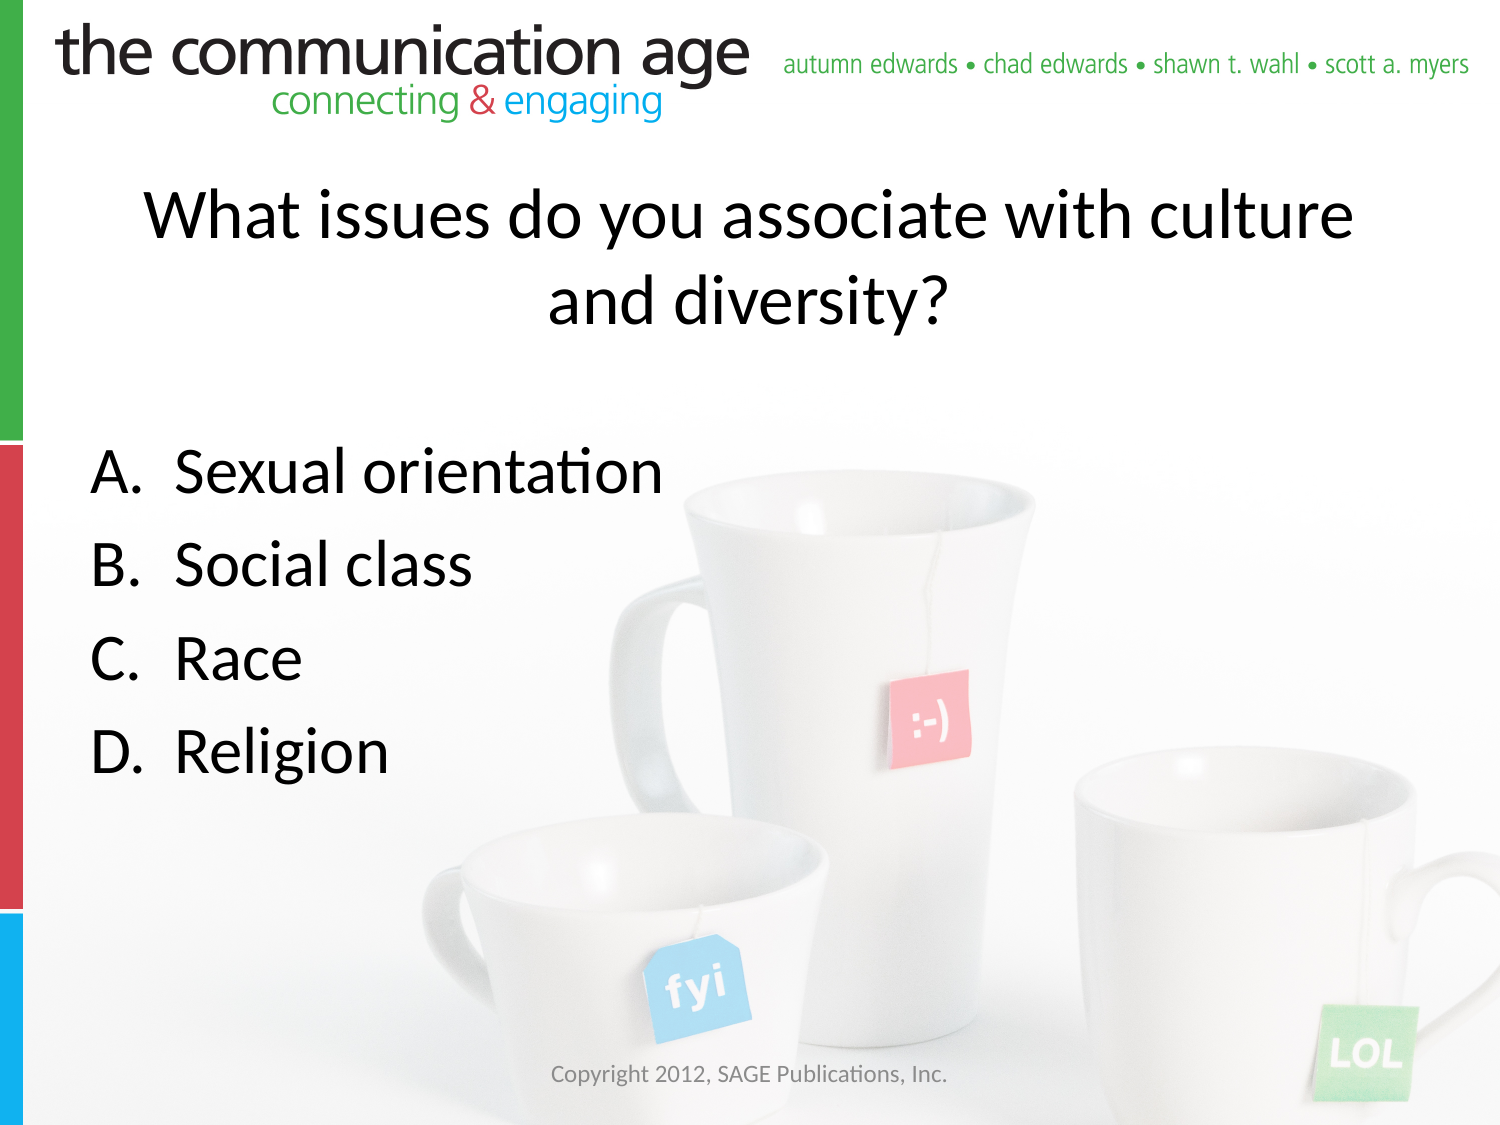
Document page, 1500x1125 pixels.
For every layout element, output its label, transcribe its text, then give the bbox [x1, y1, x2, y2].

footer Copyright 2012, SAGE Publications, Inc. [512, 1042, 988, 1103]
title What issues do you associate with culture and diversity? [75, 159, 1425, 347]
list Sexual orientation Social class Race Religion [75, 419, 1425, 1005]
picture [0, 0, 1500, 1125]
